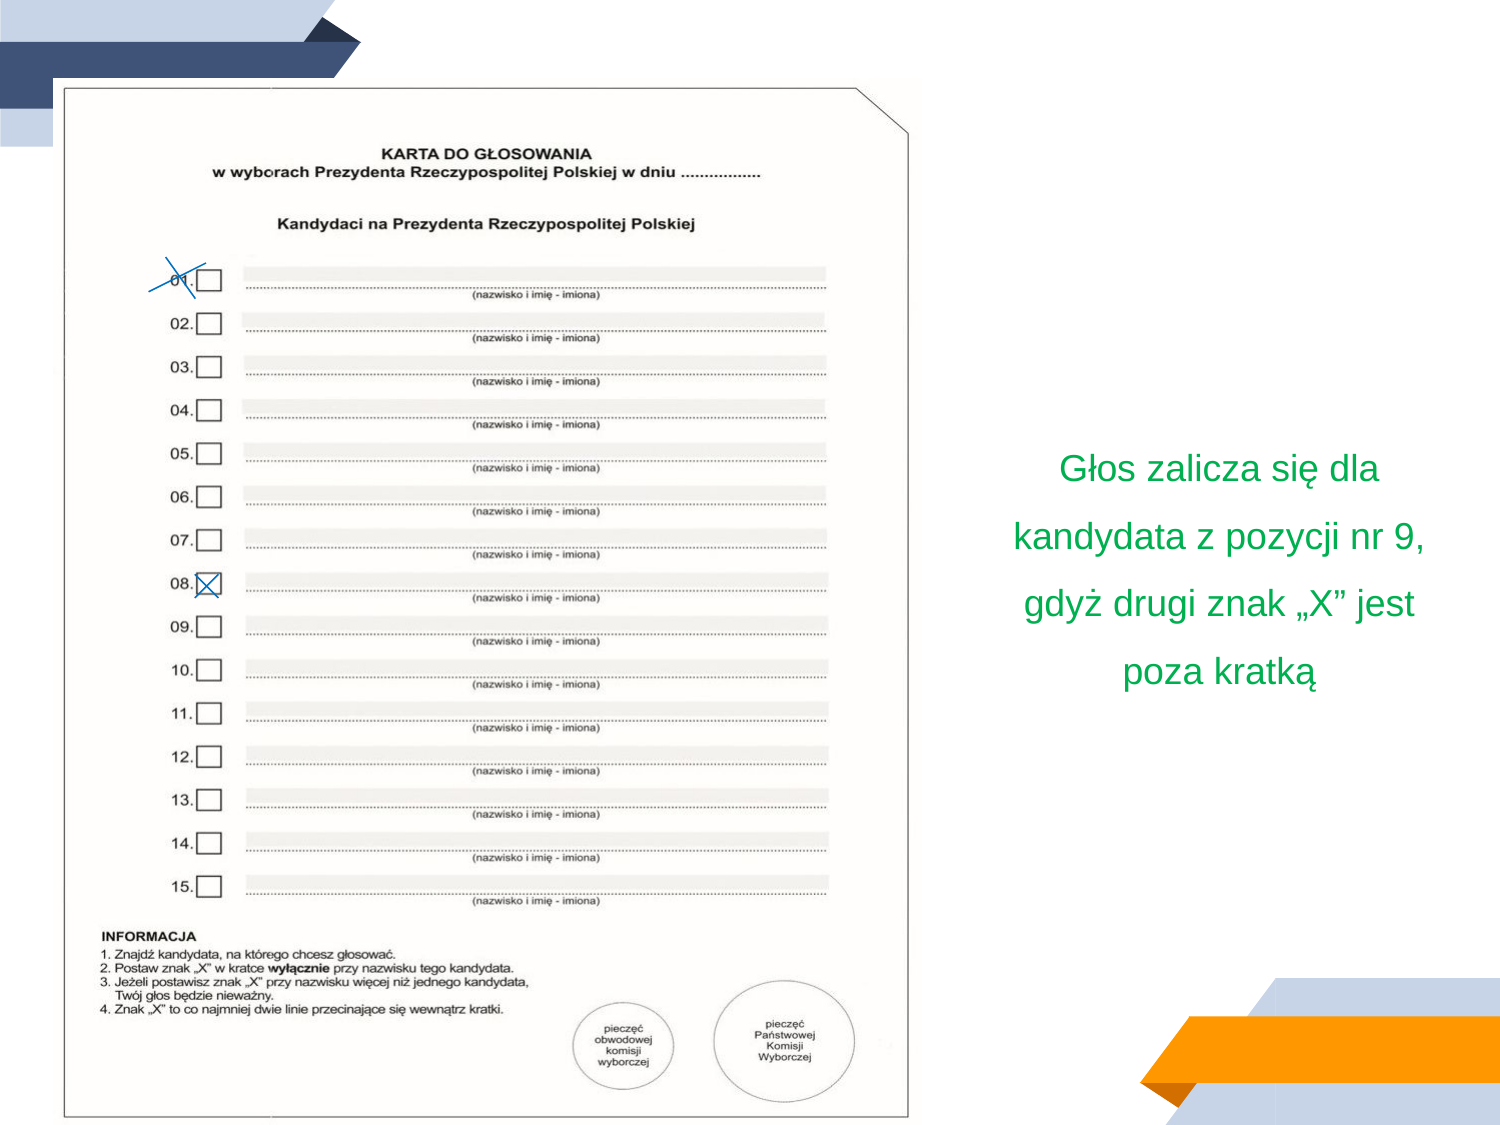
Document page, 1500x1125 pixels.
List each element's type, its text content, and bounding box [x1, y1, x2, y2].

text_box Głos zalicza się dla kandydata z pozycji nr 9, gdyż drugi znak „X” jest poza kratką [998, 414, 1441, 700]
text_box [150, 258, 204, 297]
picture [52, 77, 922, 1125]
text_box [194, 573, 219, 599]
